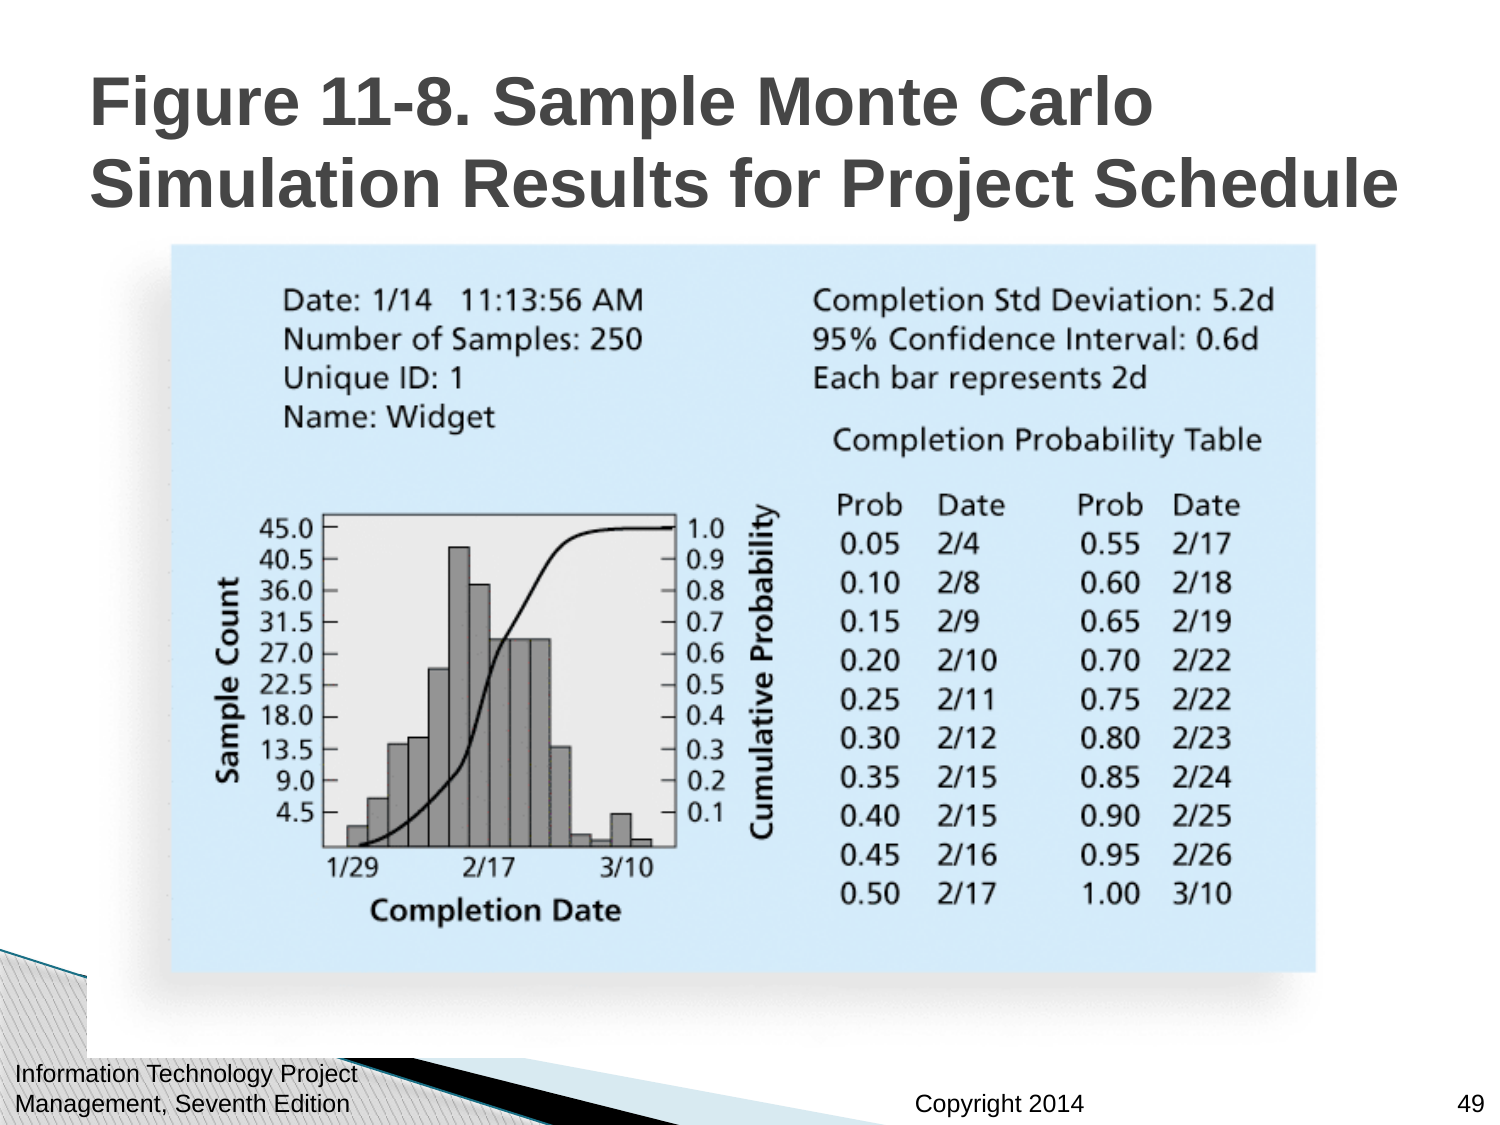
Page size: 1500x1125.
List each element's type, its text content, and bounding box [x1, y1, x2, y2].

picture [87, 224, 1339, 1059]
footer Information Technology Project Management, Seventh Edition [0, 1065, 425, 1125]
title Figure 11-8. Sample Monte Carlo Simulation Results for Project Schedule [75, 45, 1425, 233]
slide_number 49 [1408, 1065, 1500, 1125]
